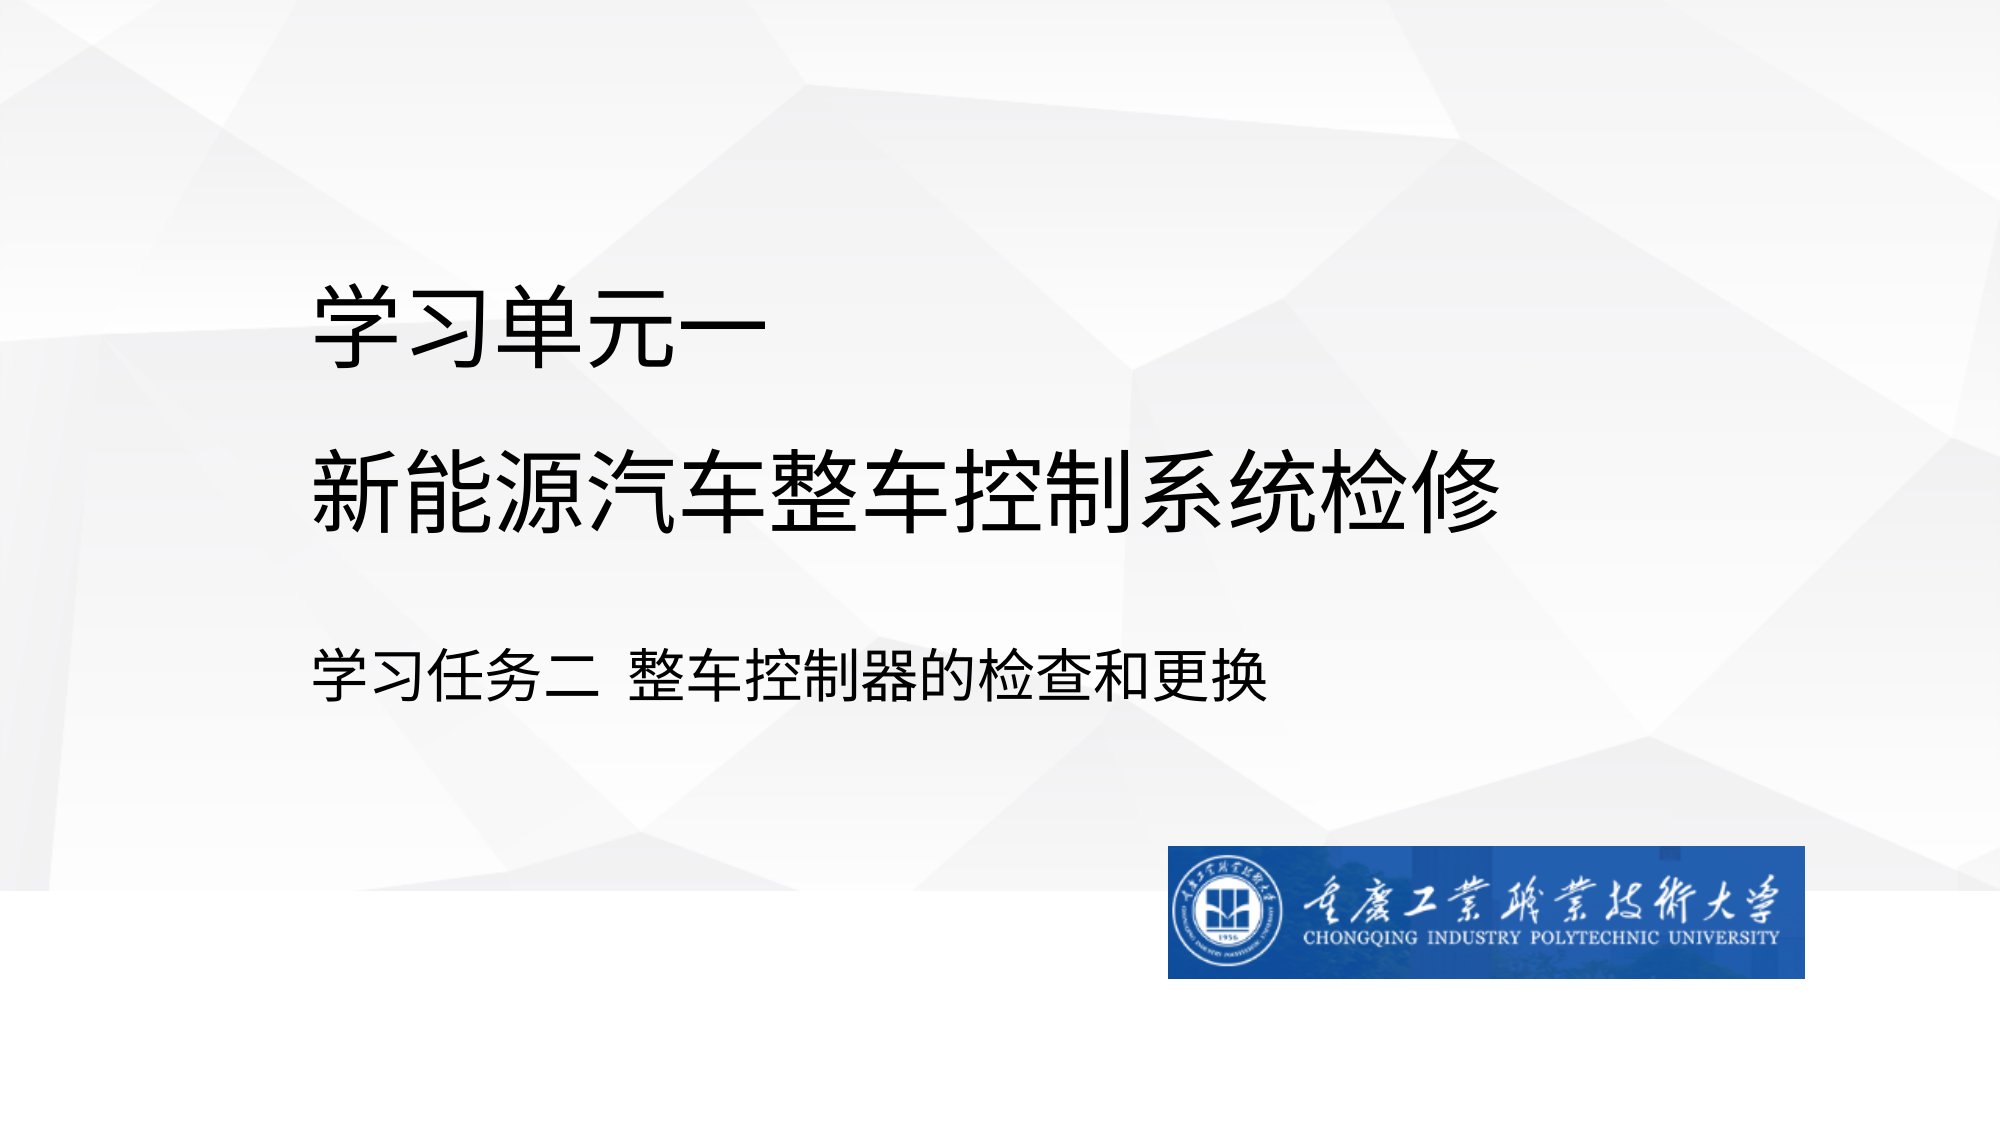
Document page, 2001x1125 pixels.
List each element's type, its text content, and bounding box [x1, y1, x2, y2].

title 学习单元一 新能源汽车整车控制系统检修 [295, 184, 1796, 576]
picture [0, 0, 2000, 979]
subtitle 学习任务二 整车控制器的检查和更换 [295, 639, 1796, 911]
